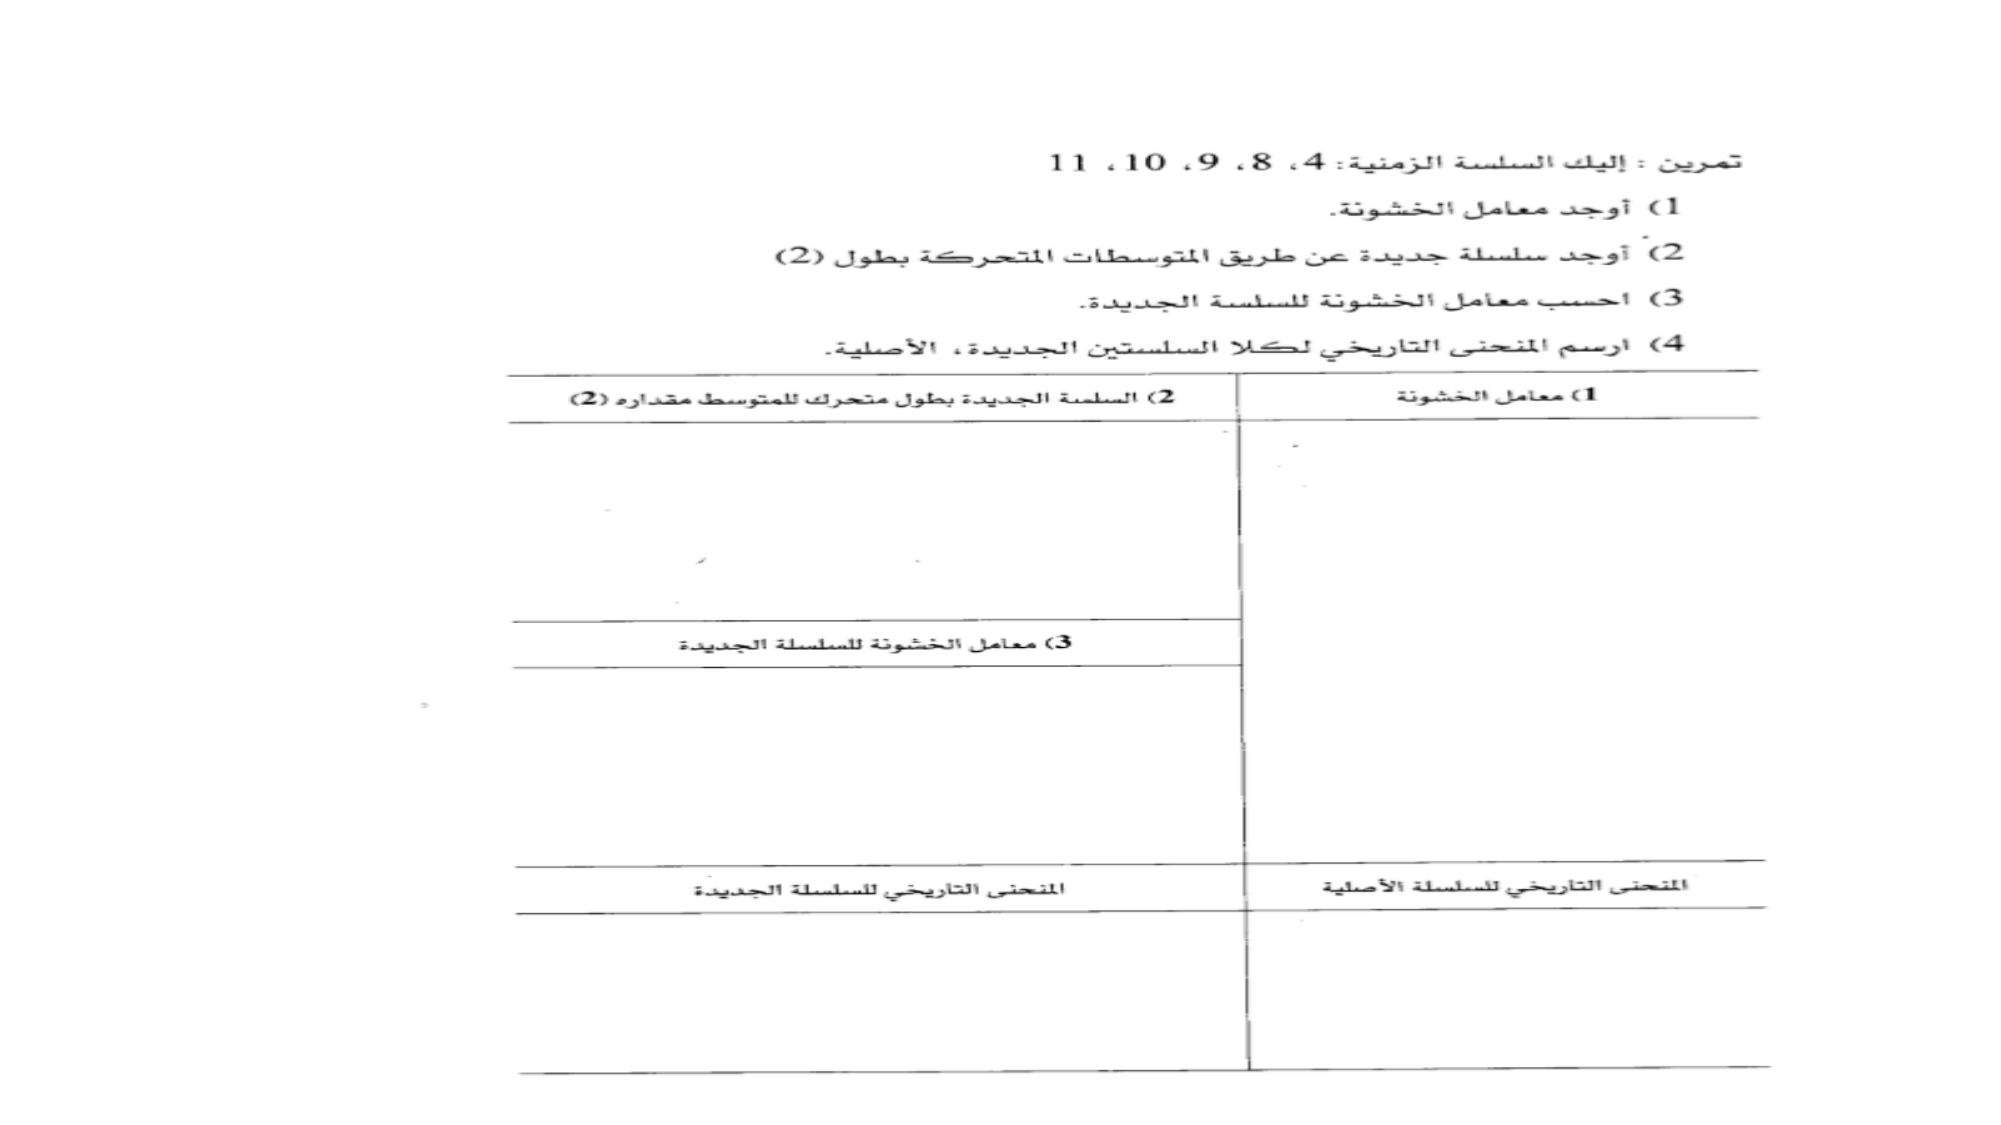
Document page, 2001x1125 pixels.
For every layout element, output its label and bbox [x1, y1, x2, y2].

picture [416, 127, 1847, 1088]
